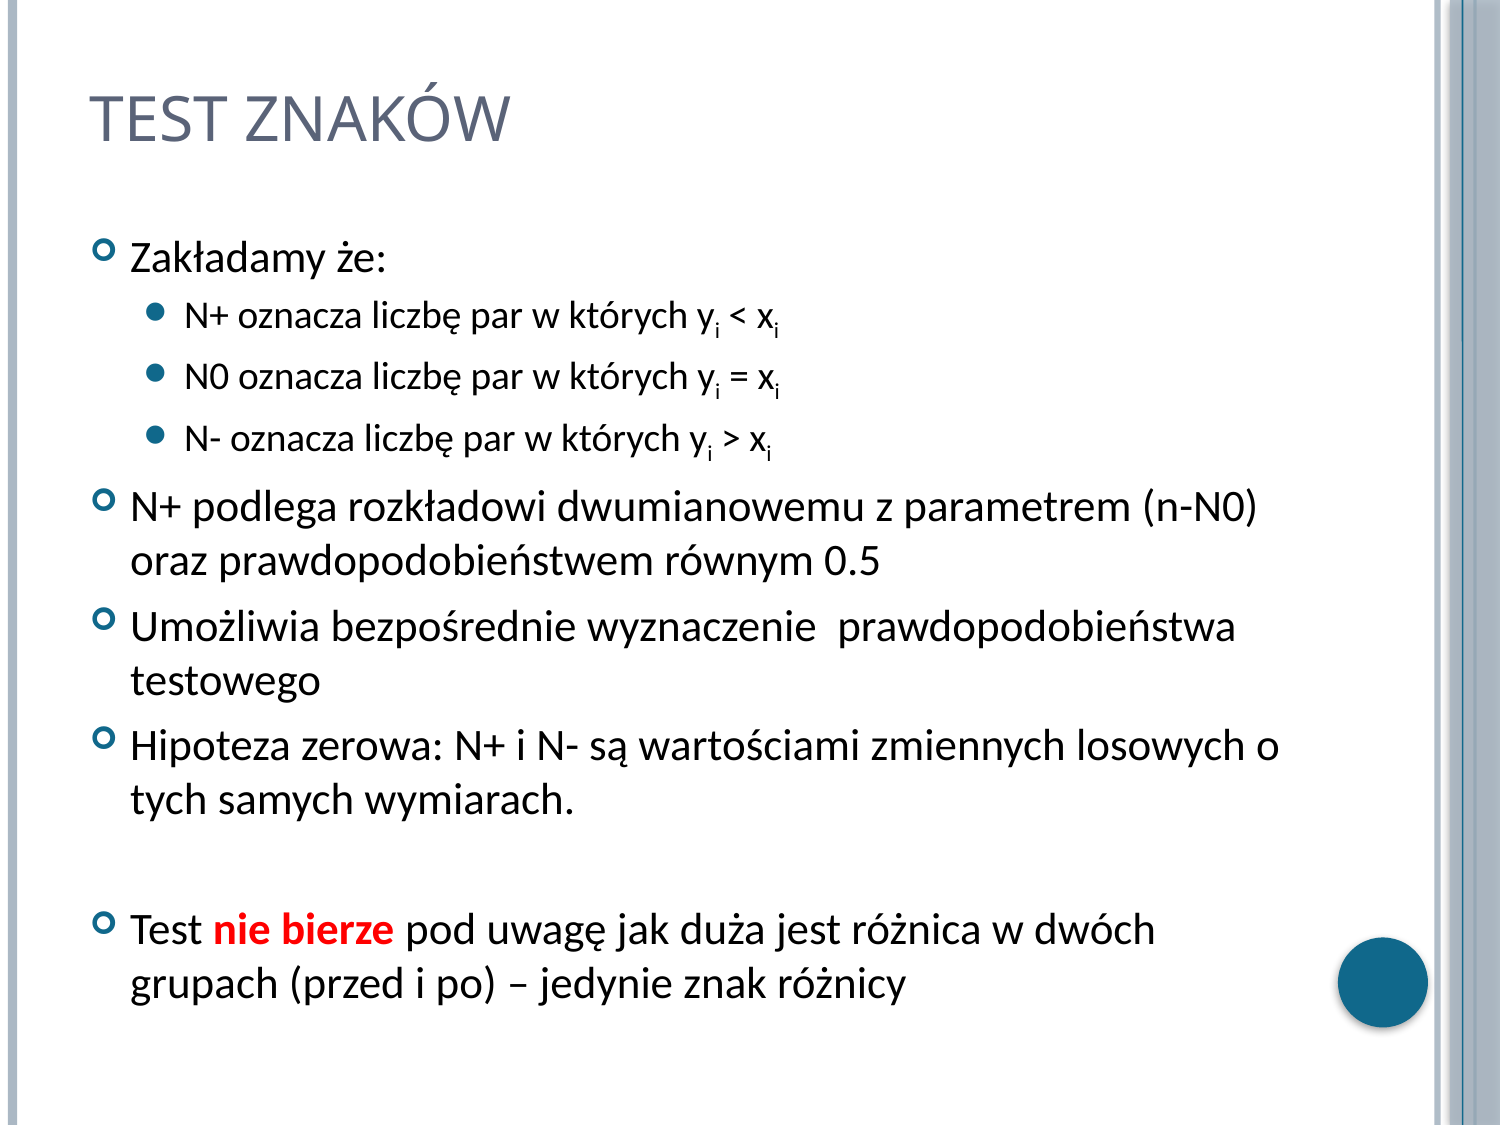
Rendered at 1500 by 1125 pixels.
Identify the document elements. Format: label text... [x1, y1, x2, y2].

title Test znaków [75, 45, 1300, 161]
list Zakładamy że: N+ oznacza liczbę par w których yi < xi N0 oznacza liczbę par w których yi = xi N- oznacza liczbę par w których yi > xi N+ podlega rozkładowi dwumianowemu z parametrem (n-N0) oraz prawdopodobieństwem równym 0.5 Umożliwia bezpośrednie wyznaczenie prawdopodobieństwa testowego Hipoteza zerowa: N+ i N- są wartościami zmiennych losowych o tych samych wymiarach. Test nie bierze pod uwagę jak duża jest różnica w dwóch grupach (przed i po) – jedynie znak różnicy [75, 219, 1300, 1020]
